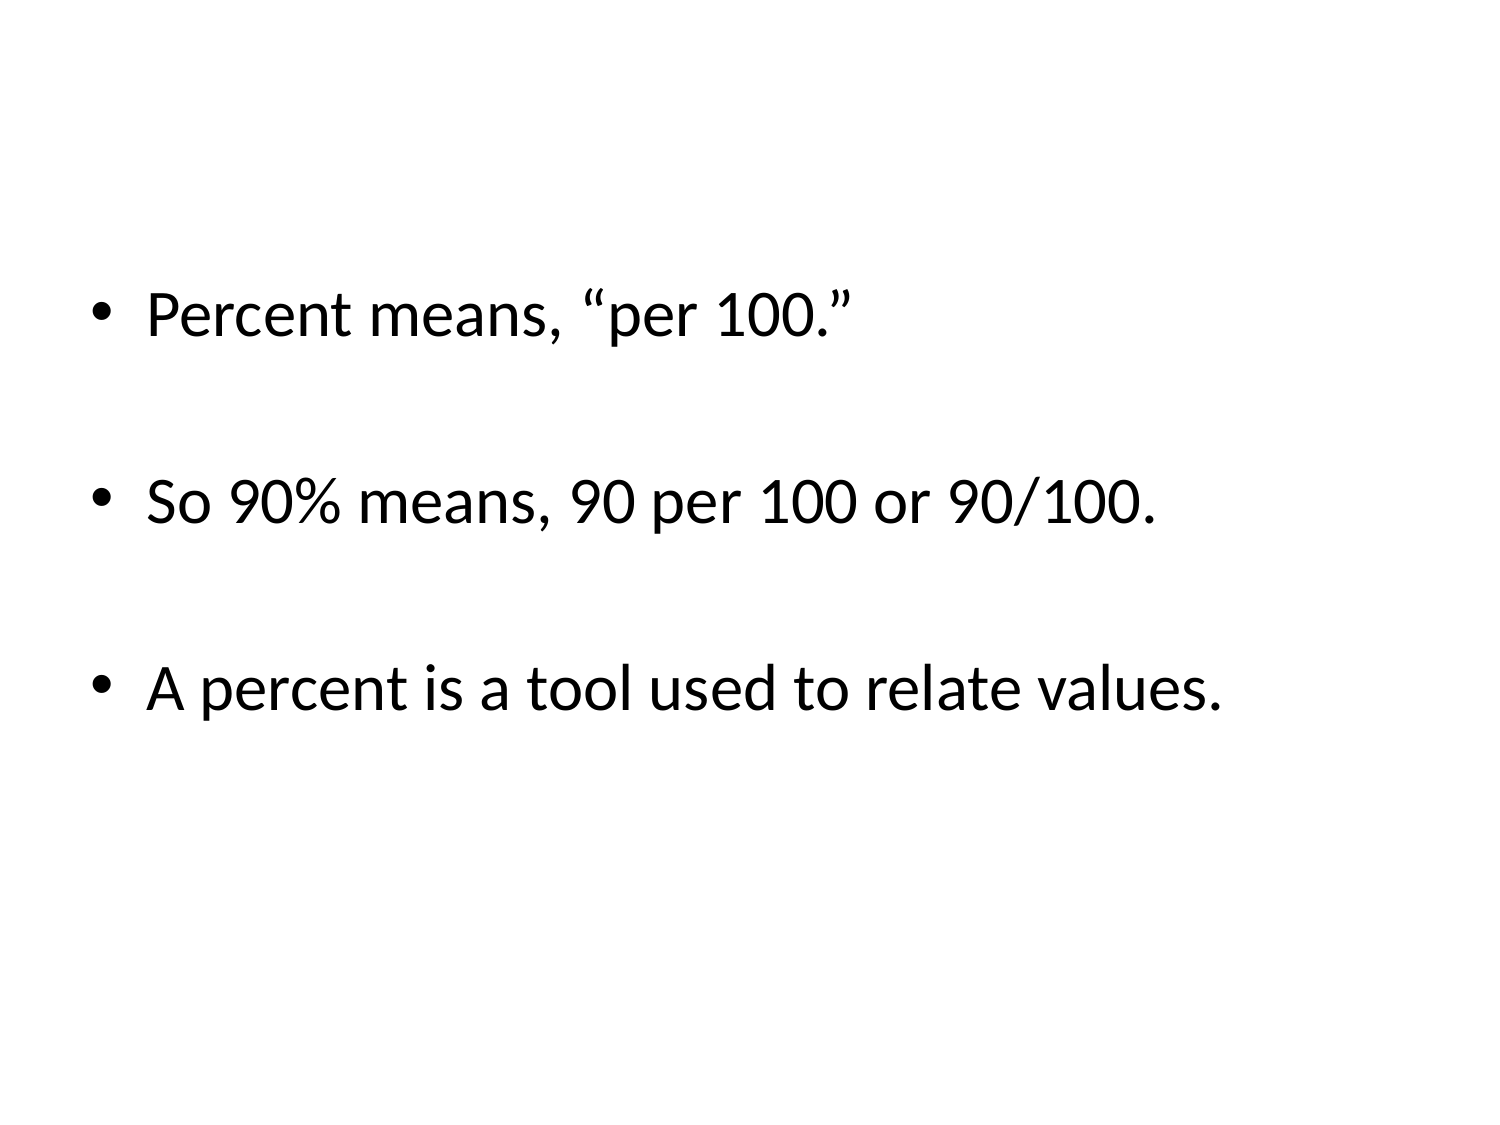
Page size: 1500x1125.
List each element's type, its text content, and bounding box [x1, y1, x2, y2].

list Percent means, “per 100.” So 90% means, 90 per 100 or 90/100. A percent is a tool used to relate values. [75, 262, 1425, 1005]
